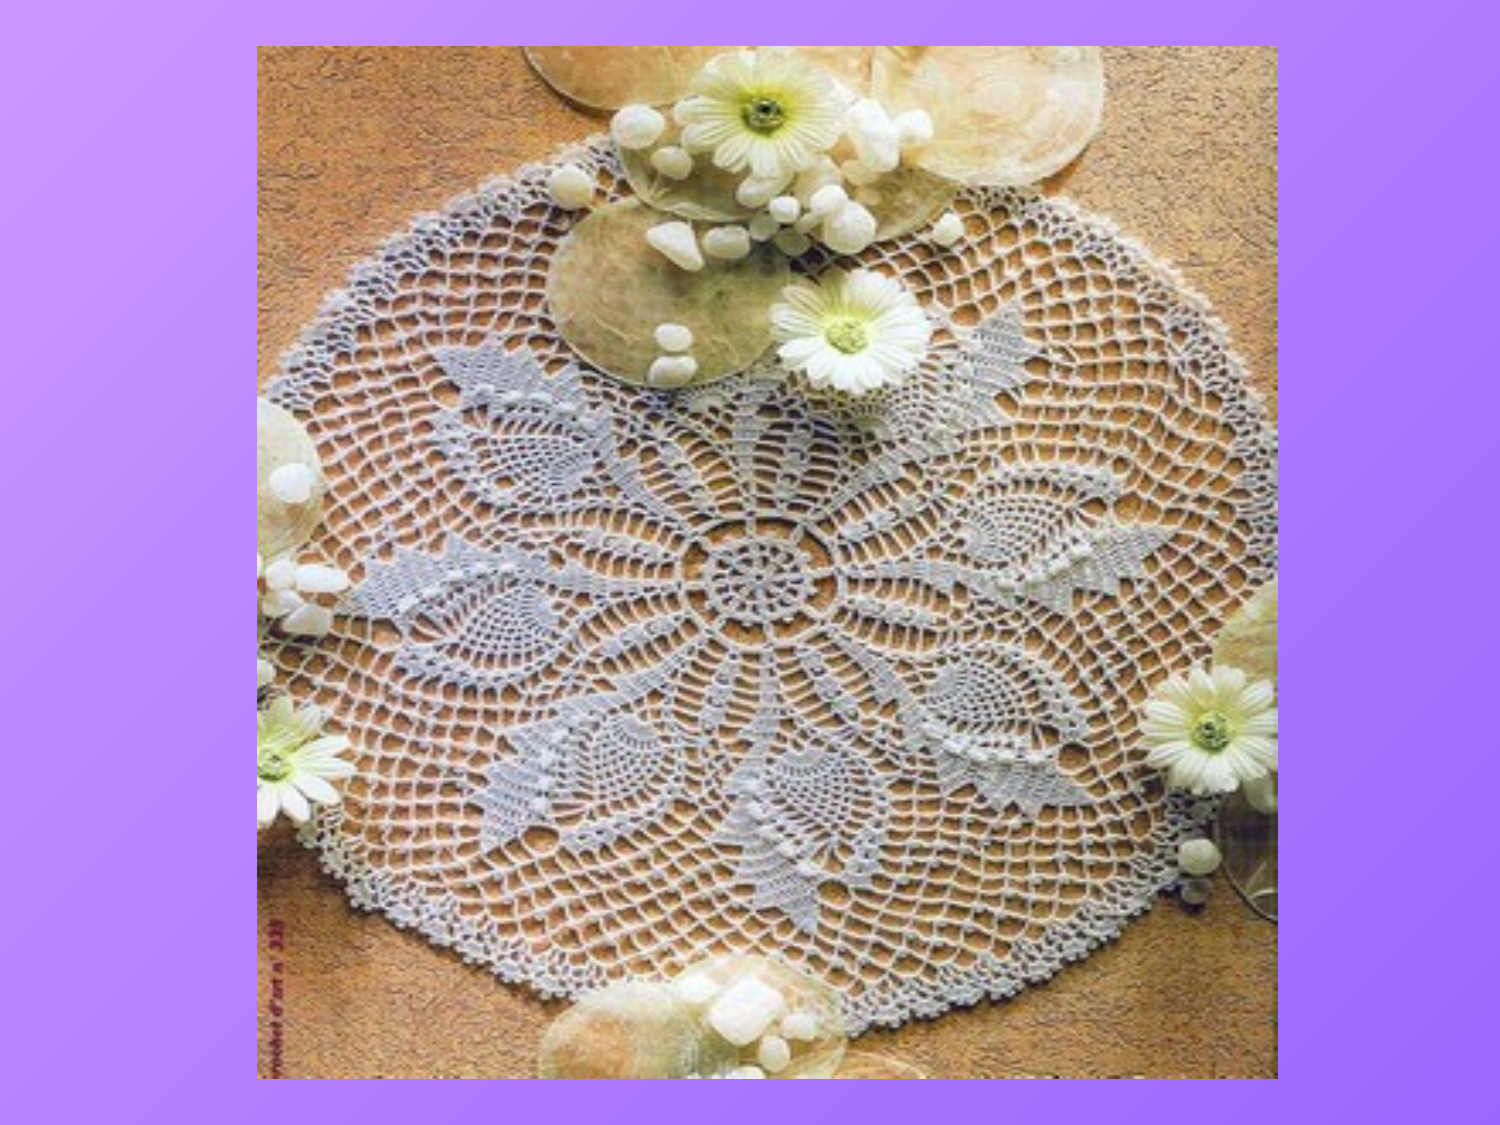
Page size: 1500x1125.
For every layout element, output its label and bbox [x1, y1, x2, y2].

picture [257, 46, 1278, 1079]
